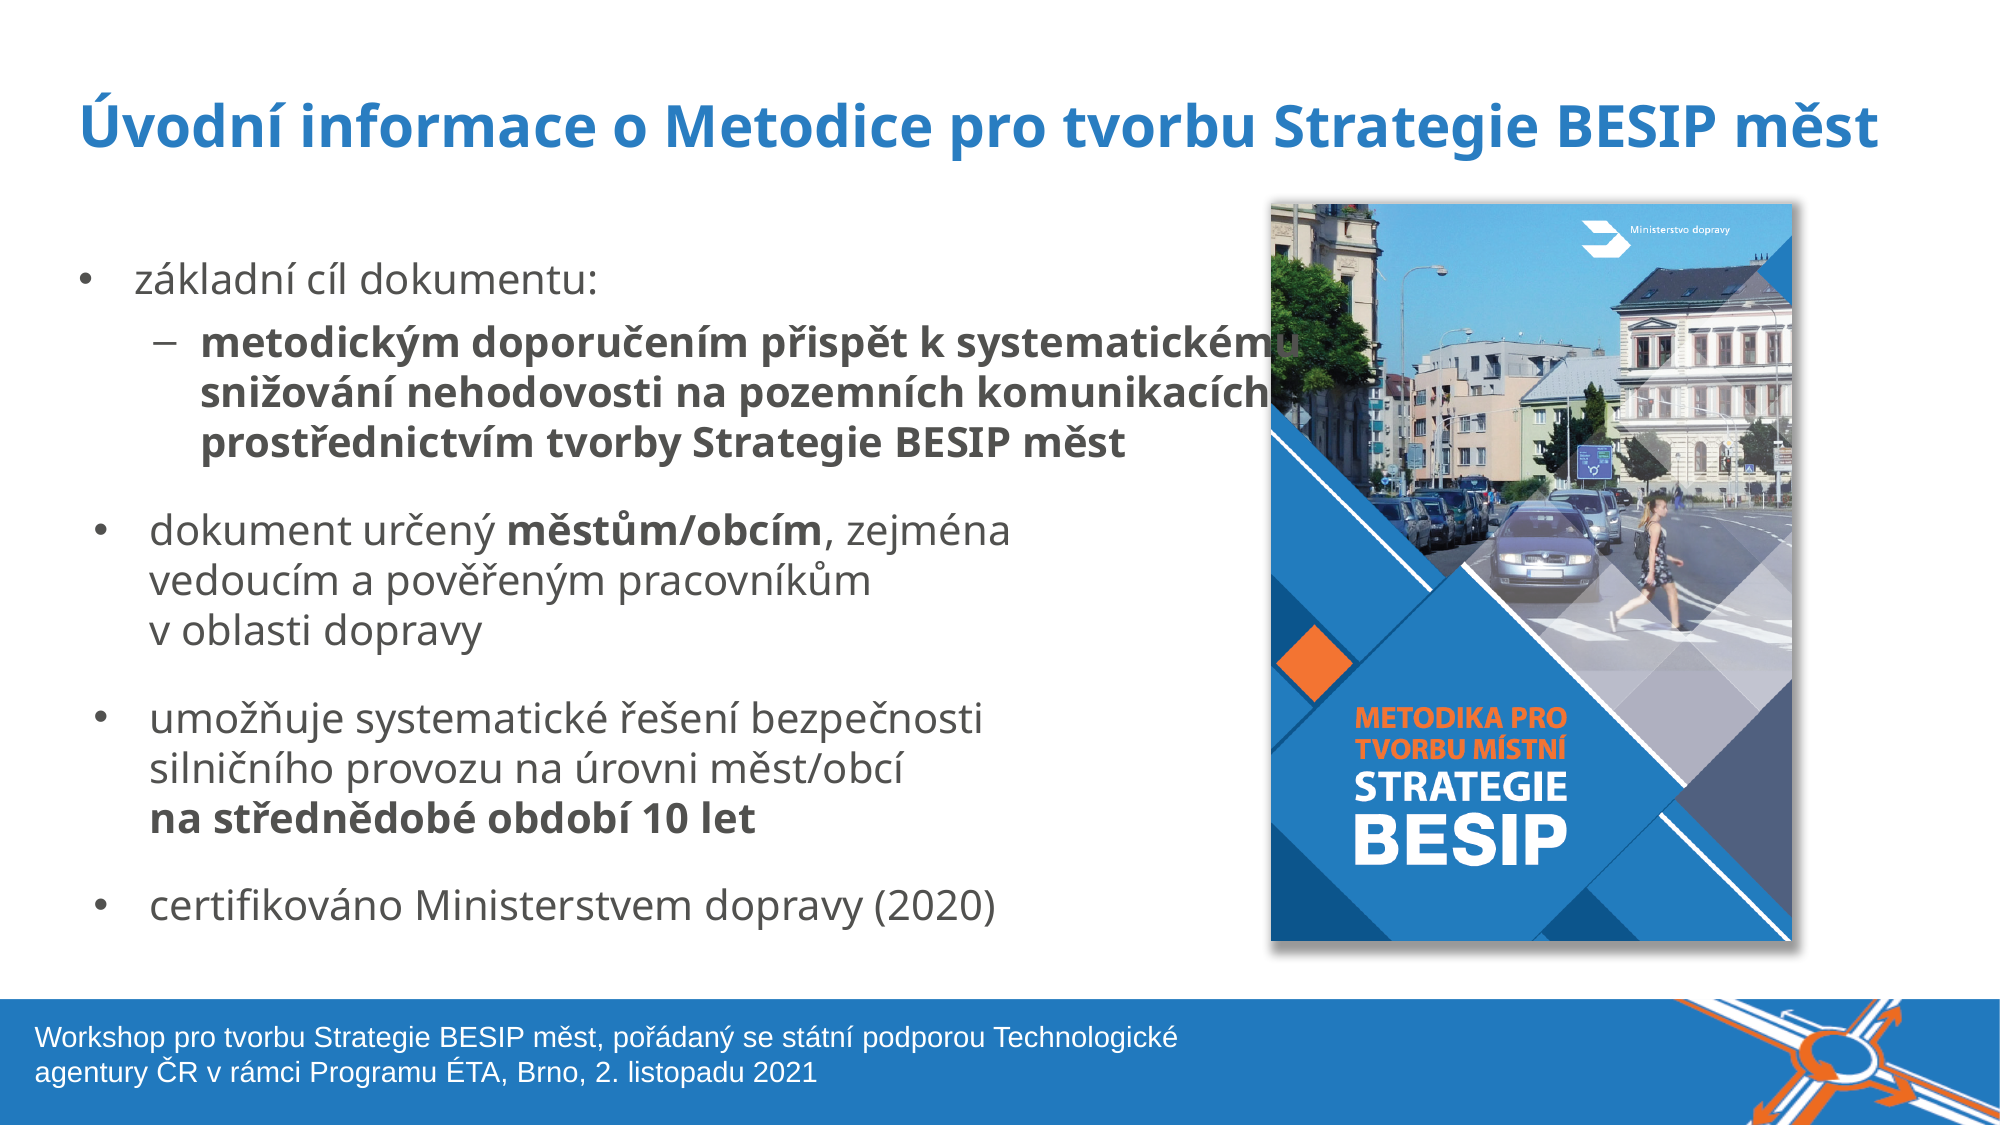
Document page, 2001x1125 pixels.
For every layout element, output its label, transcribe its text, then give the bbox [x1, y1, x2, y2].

text_box základní cíl dokumentu: metodickým doporučením přispět k systematickému snižování nehodovosti na pozemních komunikacích prostřednictvím tvorby Strategie BESIP měst [63, 245, 1266, 473]
text_box Úvodní informace o Metodice pro tvorbu Strategie BESIP měst [63, 82, 1898, 168]
picture [0, 999, 2000, 1125]
text_box Workshop pro tvorbu Strategie BESIP měst, pořádaný se státní podporou Technologické agentury ČR v rámci Programu ÉTA, Brno, 2. listopadu 2021 [19, 1011, 1245, 1097]
text_box dokument určený městům/obcím, zejména vedoucím a pověřeným pracovníkům v oblasti dopravy umožňuje systematické řešení bezpečnosti silničního provozu na úrovni měst/obcí na střednědobé období 10 let certifikováno Ministerstvem dopravy (2020) [78, 496, 1045, 937]
picture [1271, 203, 1792, 941]
